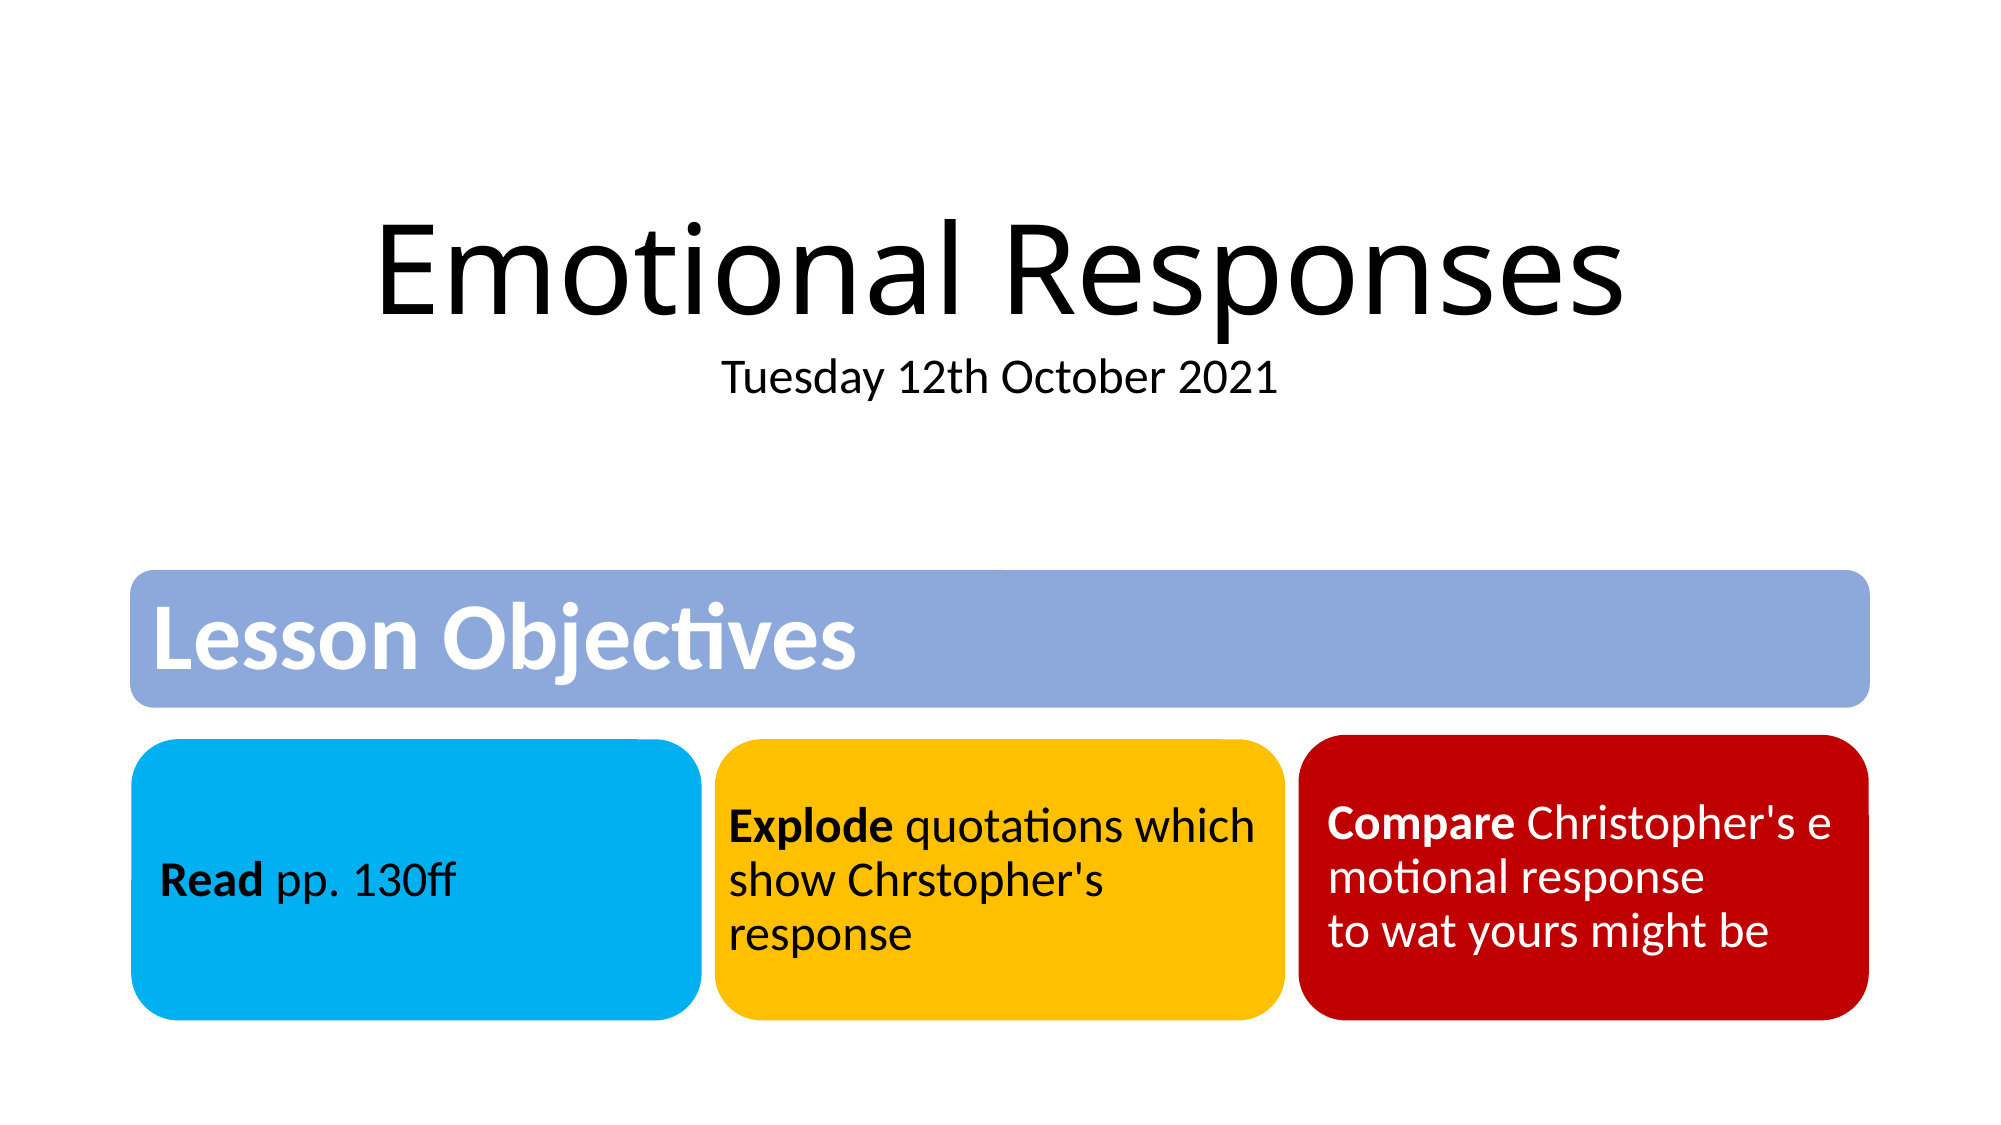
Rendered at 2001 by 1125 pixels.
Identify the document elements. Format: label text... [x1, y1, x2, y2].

title Emotional Responses [249, 184, 1750, 342]
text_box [131, 571, 1869, 1021]
subtitle Tuesday 12th October 2021 [249, 342, 1750, 570]
